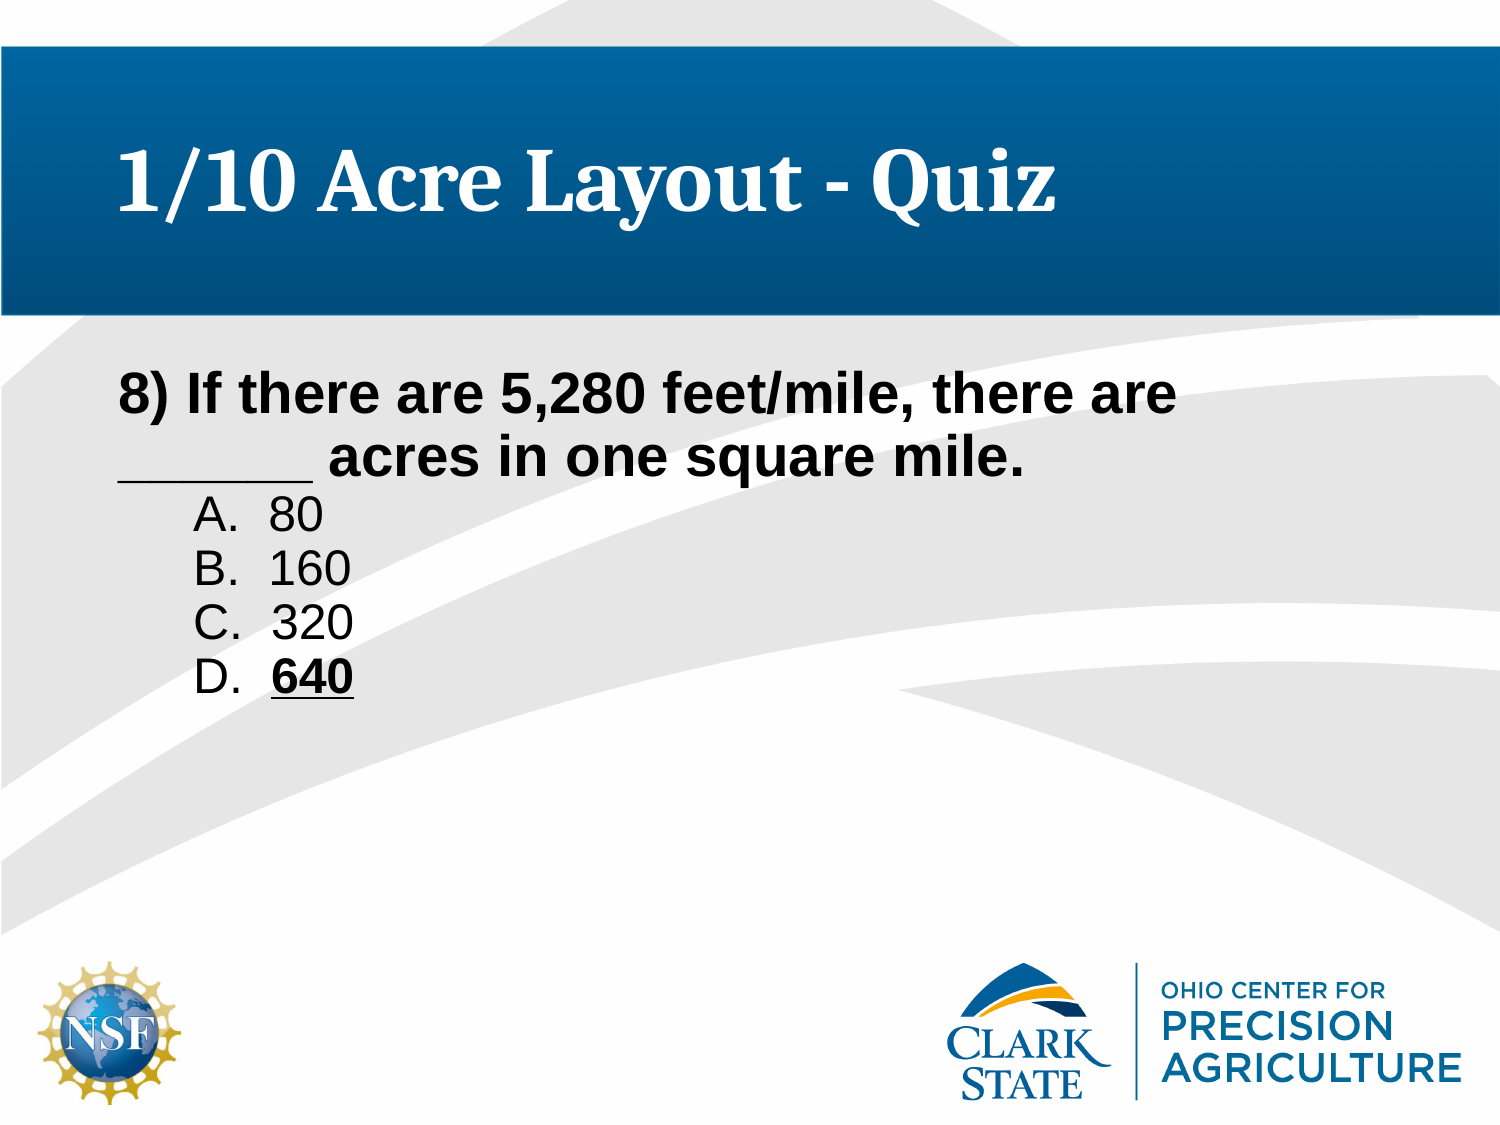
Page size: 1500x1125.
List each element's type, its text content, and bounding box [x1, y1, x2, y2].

picture [4, 49, 1500, 313]
title 1/10 Acre Layout - Quiz [103, 50, 1397, 313]
picture [0, 0, 1500, 1125]
list 8) If there are 5,280 feet/mile, there are ______ acres in one square mile. 80 160 320 640 [103, 355, 1397, 897]
